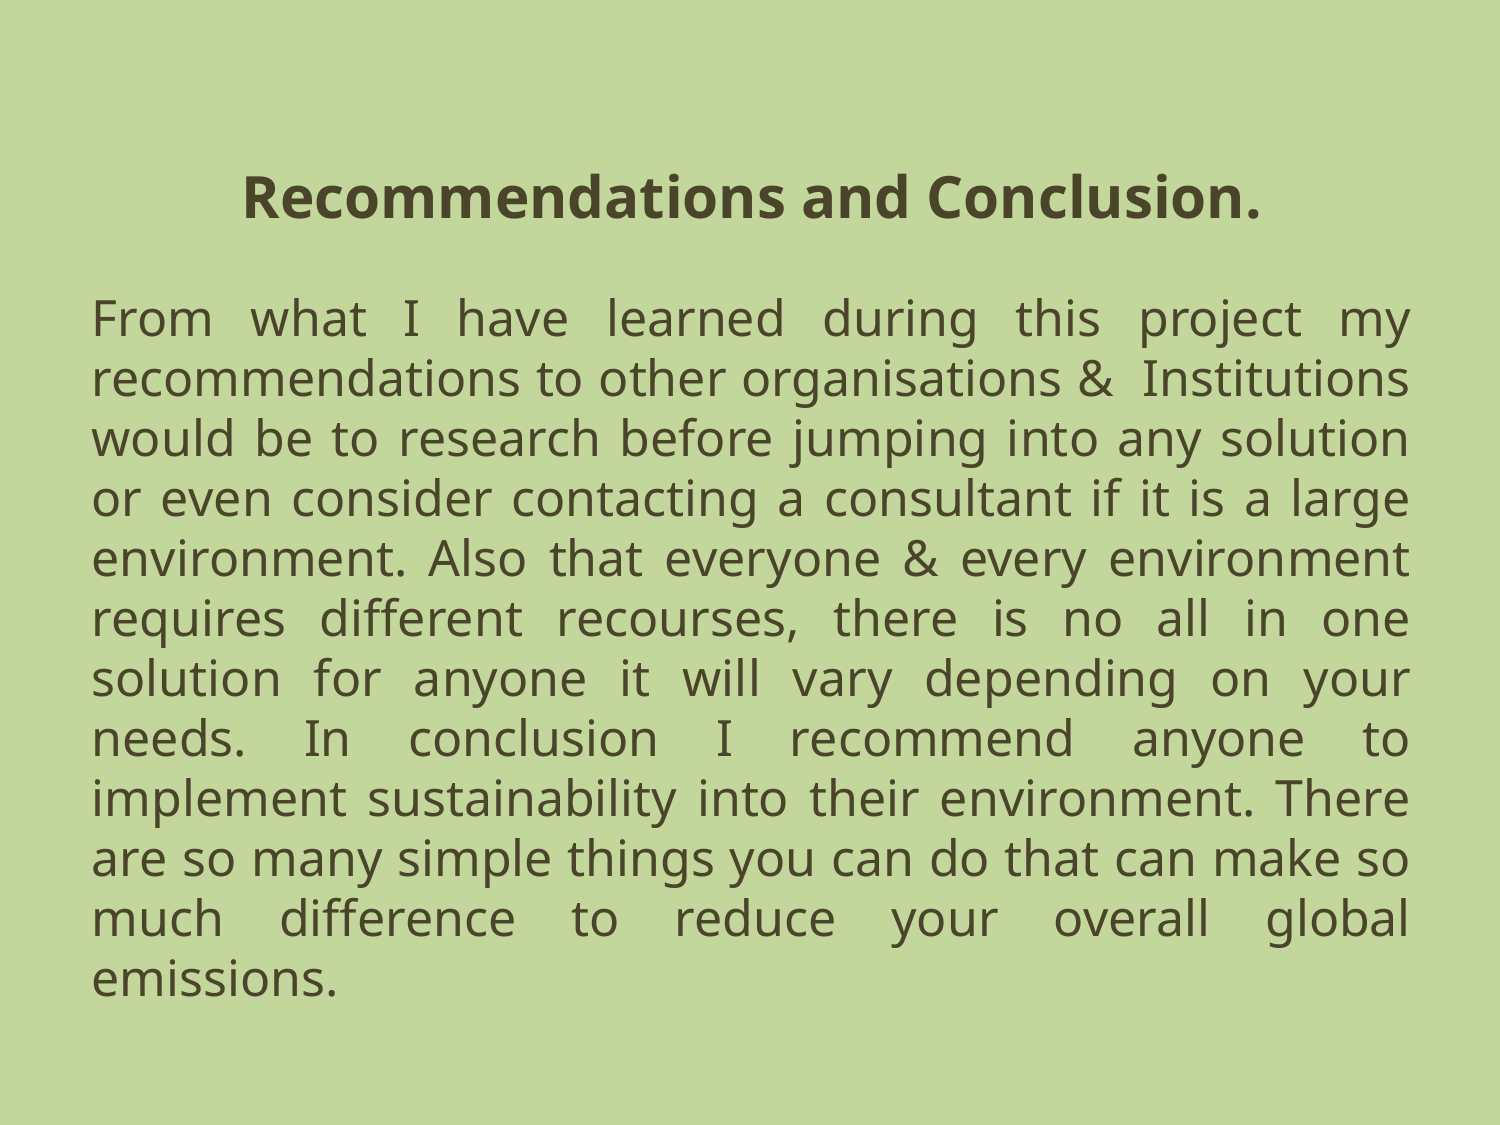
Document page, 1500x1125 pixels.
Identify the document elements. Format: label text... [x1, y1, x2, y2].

title Recommendations and Conclusion. [76, 101, 1427, 278]
list From what I have learned during this project my recommendations to other organisations & Institutions would be to research before jumping into any solution or even consider contacting a consultant if it is a large environment. Also that everyone & every environment requires different recourses, there is no all in one solution for anyone it will vary depending on your needs. In conclusion I recommend anyone to implement sustainability into their environment. There are so many simple things you can do that can make so much difference to reduce your overall global emissions. [76, 278, 1427, 1064]
